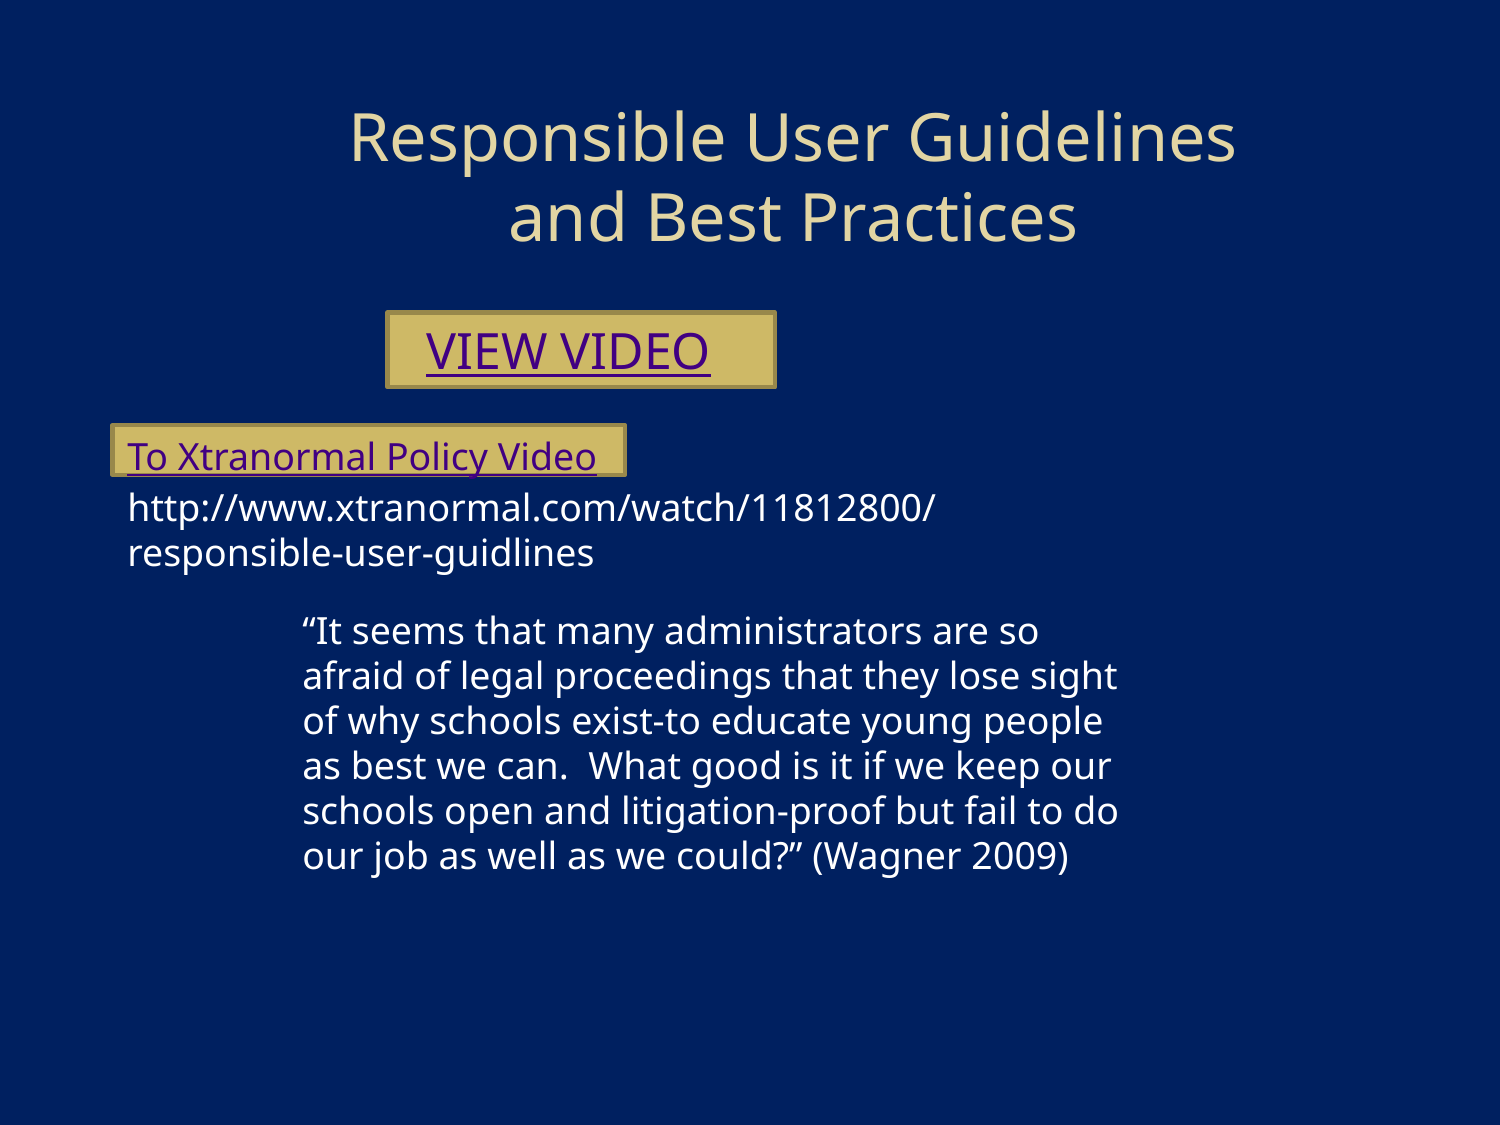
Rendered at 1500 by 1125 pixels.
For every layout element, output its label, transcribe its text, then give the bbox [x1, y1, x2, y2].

text_box VIEW VIDEO To Xtranormal Policy Video http://www.xtranormal.com/watch/11812800/responsible-user-guidlines [112, 312, 1025, 582]
text_box “It seems that many administrators are so afraid of legal proceedings that they lose sight of why schools exist-to educate young people as best we can. What good is it if we keep our schools open and litigation-proof but fail to do our job as well as we could?” (Wagner 2009) [287, 599, 1138, 885]
text_box Responsible User Guidelines and Best Practices [299, 87, 1288, 263]
